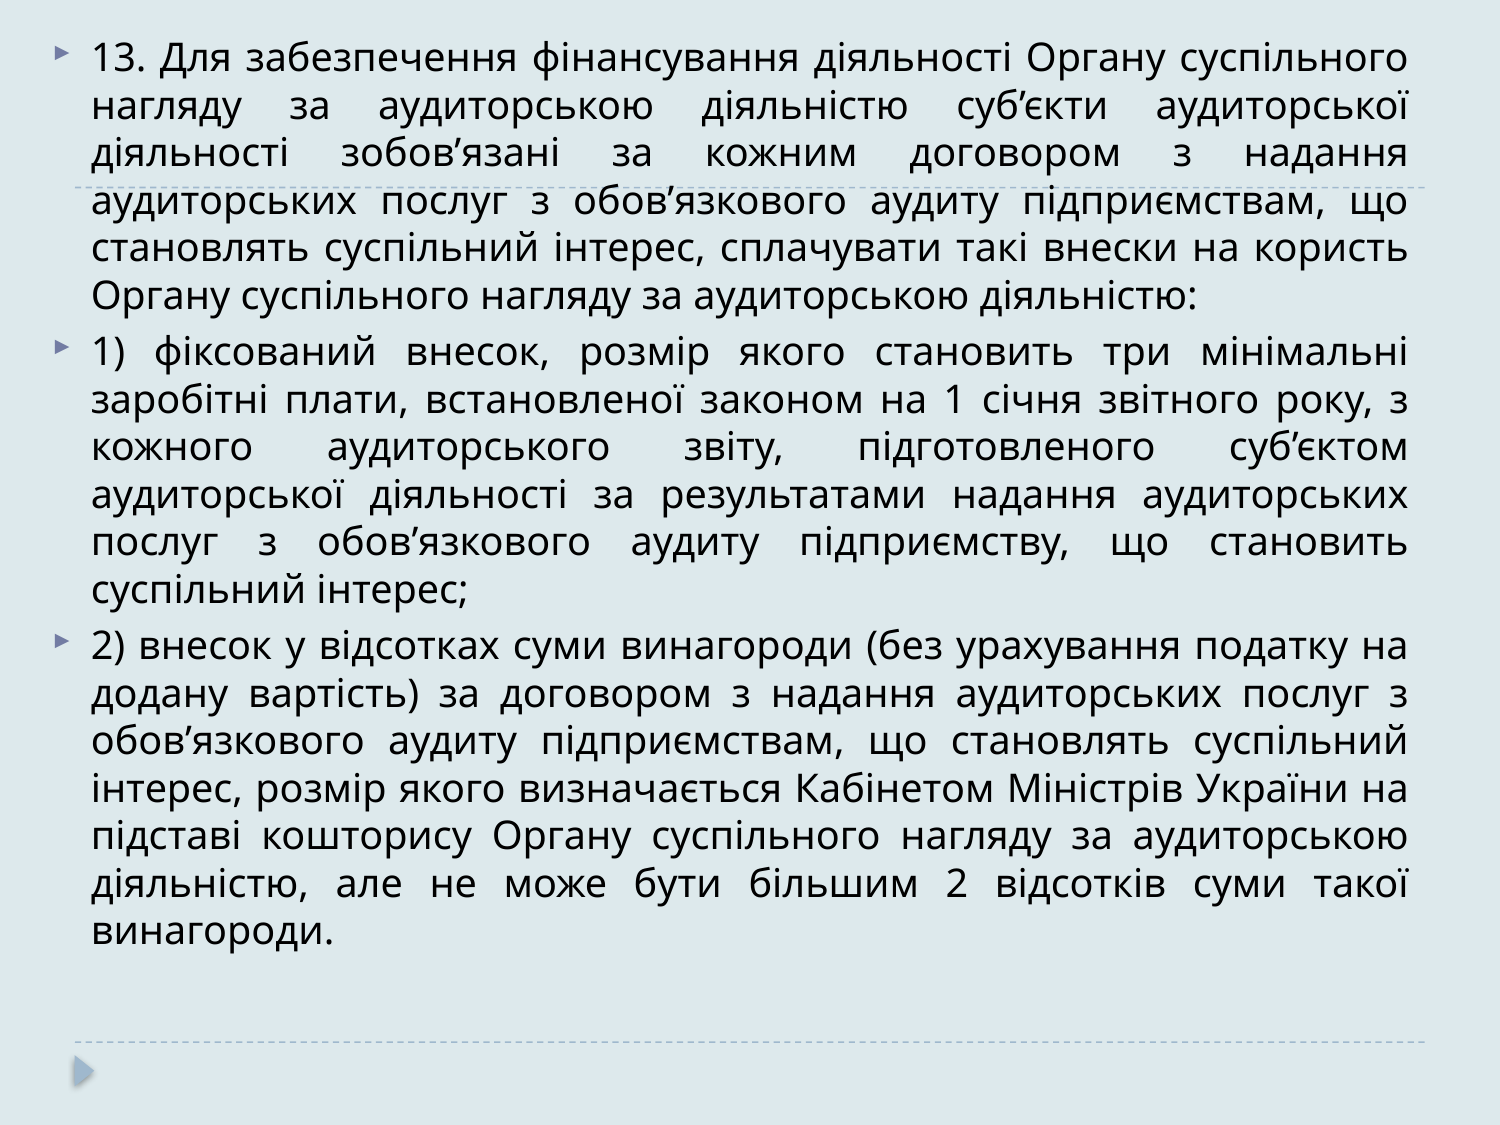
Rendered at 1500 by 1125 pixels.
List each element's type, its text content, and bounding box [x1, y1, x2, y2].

list 13. Для забезпечення фінансування діяльності Органу суспільного нагляду за аудиторською діяльністю суб’єкти аудиторської діяльності зобов’язані за кожним договором з надання аудиторських послуг з обов’язкового аудиту підприємствам, що становлять суспільний інтерес, сплачувати такі внески на користь Органу суспільного нагляду за аудиторською діяльністю: 1) фіксований внесок, розмір якого становить три мінімальні заробітні плати, встановленої законом на 1 січня звітного року, з кожного аудиторського звіту, підготовленого суб’єктом аудиторської діяльності за результатами надання аудиторських послуг з обов’язкового аудиту підприємству, що становить суспільний інтерес; 2) внесок у відсотках суми винагороди (без урахування податку на додану вартість) за договором з надання аудиторських послуг з обов’язкового аудиту підприємствам, що становлять суспільний інтерес, розмір якого визначається Кабінетом Міністрів України на підставі кошторису Органу суспільного нагляду за аудиторською діяльністю, але не може бути більшим 2 відсотків суми такої винагороди. [37, 24, 1425, 1010]
